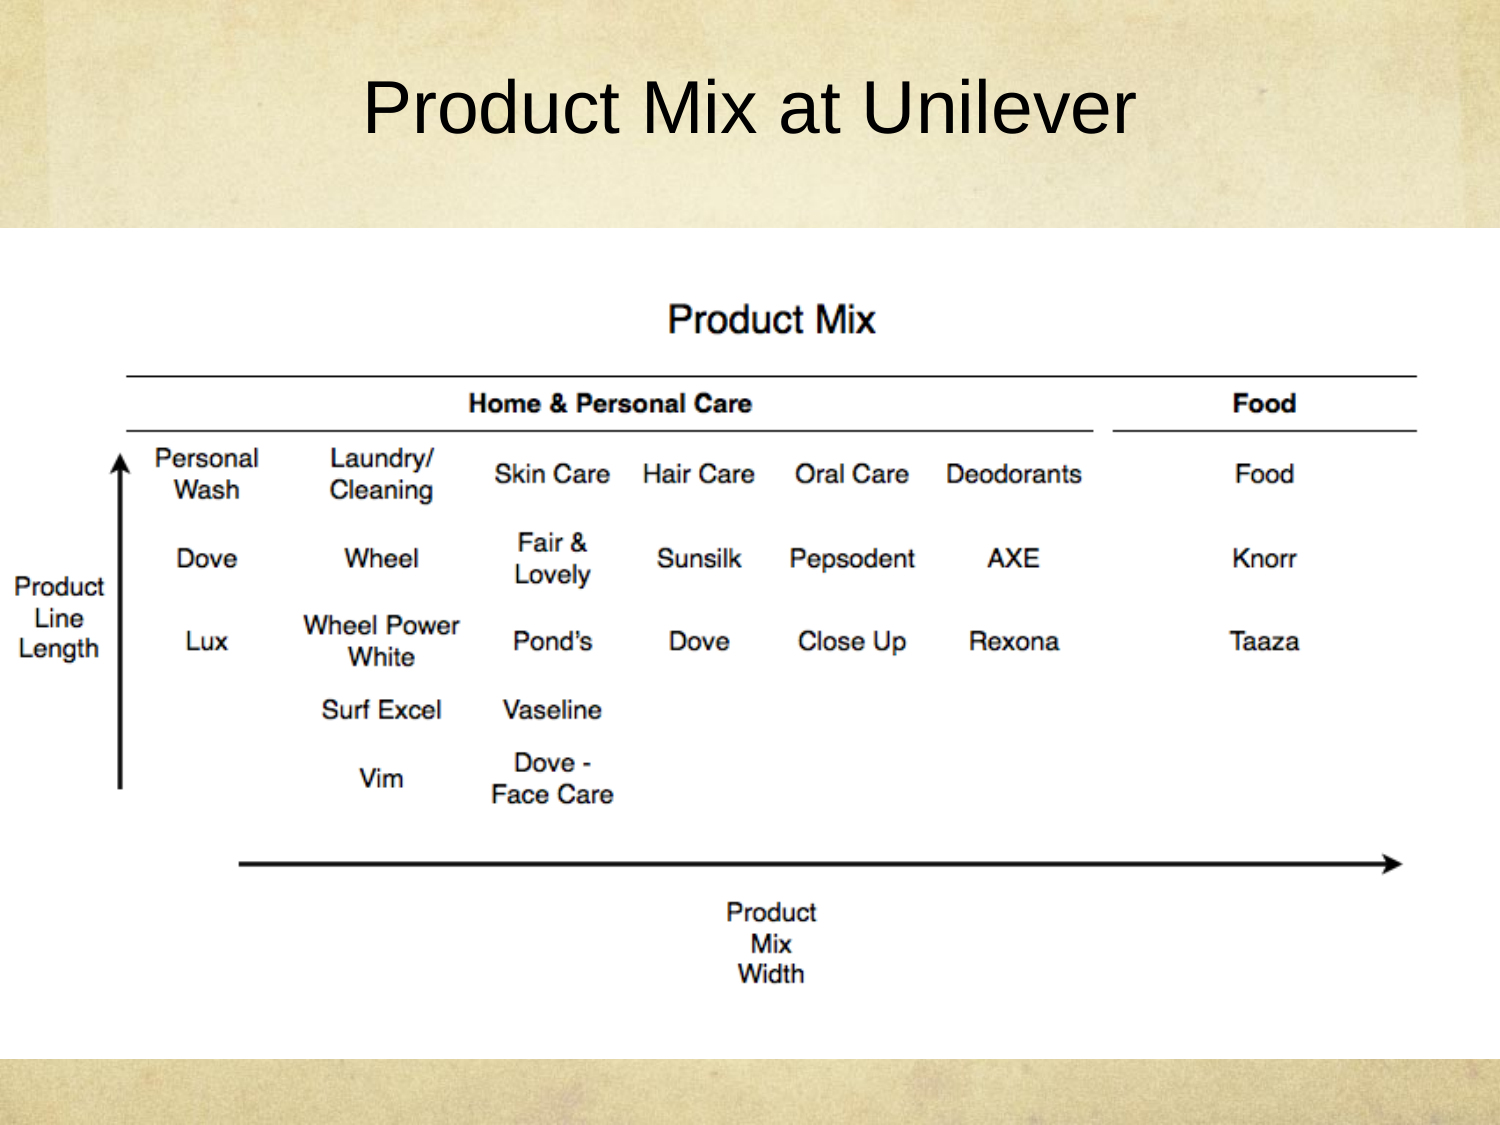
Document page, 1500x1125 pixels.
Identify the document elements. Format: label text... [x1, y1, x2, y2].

picture [0, 0, 1500, 1125]
title Product Mix at Unilever [75, 45, 1425, 163]
